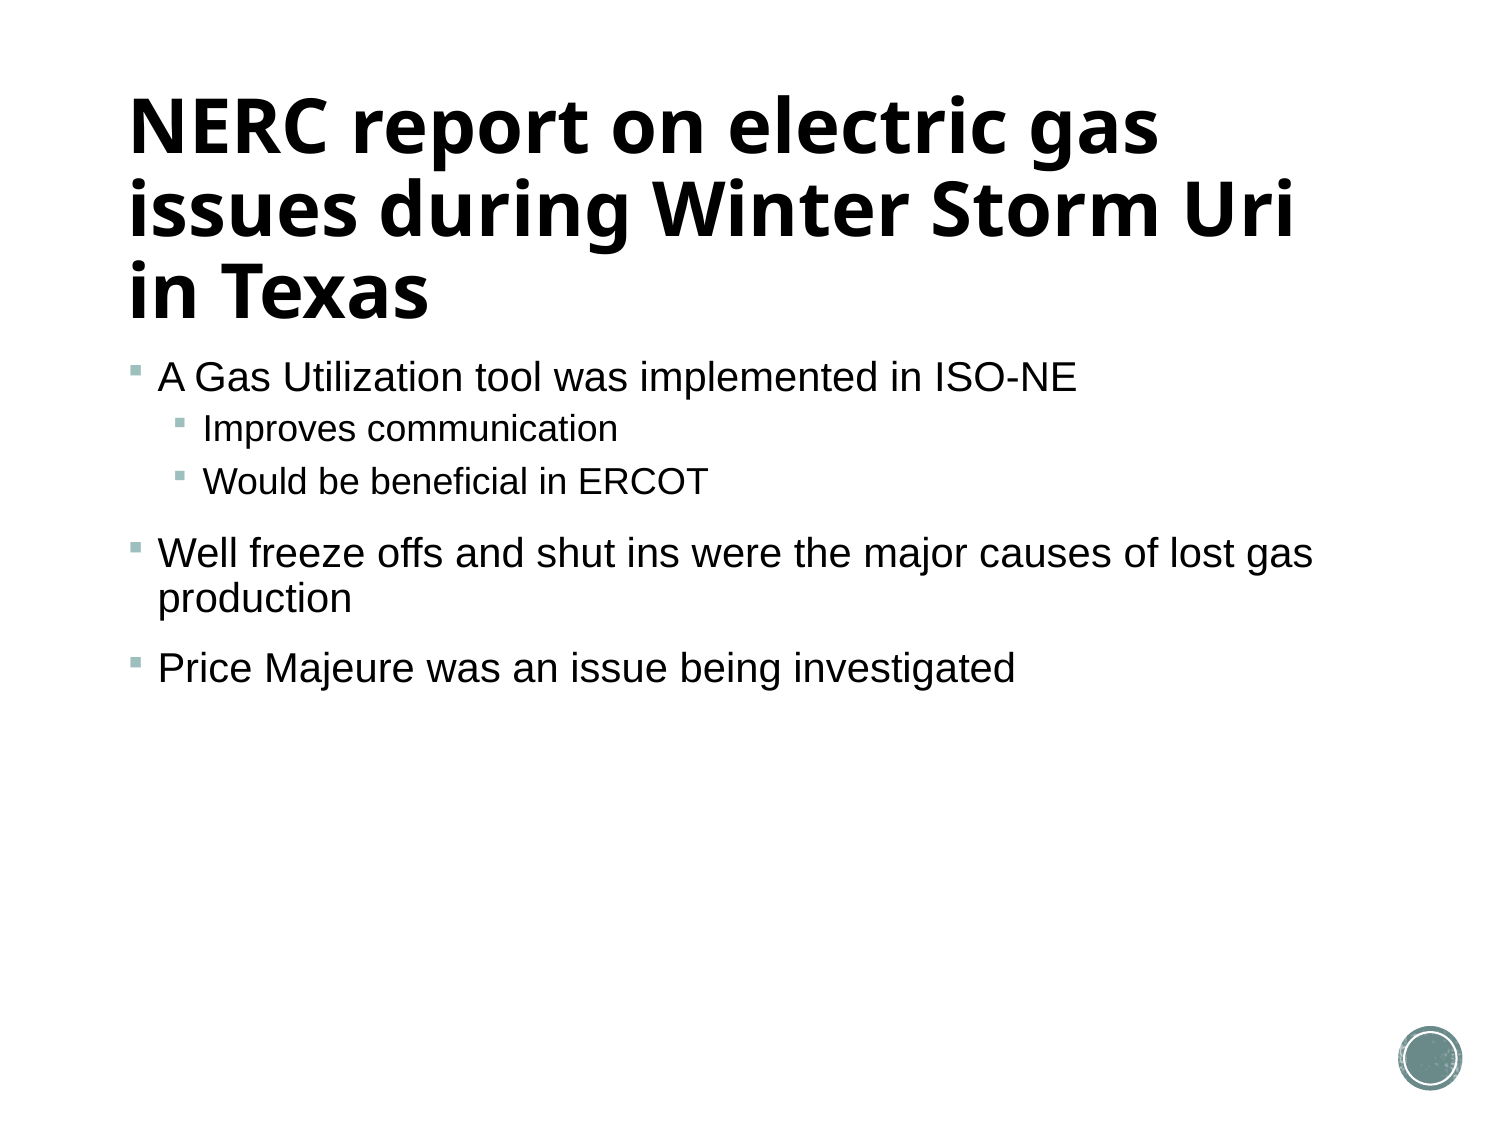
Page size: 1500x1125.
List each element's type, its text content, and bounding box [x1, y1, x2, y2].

title NERC report on electric gas issues during Winter Storm Uri in Texas [112, 79, 1388, 344]
list A Gas Utilization tool was implemented in ISO-NE Improves communication Would be beneficial in ERCOT Well freeze offs and shut ins were the major causes of lost gas production Price Majeure was an issue being investigated [112, 348, 1388, 1013]
